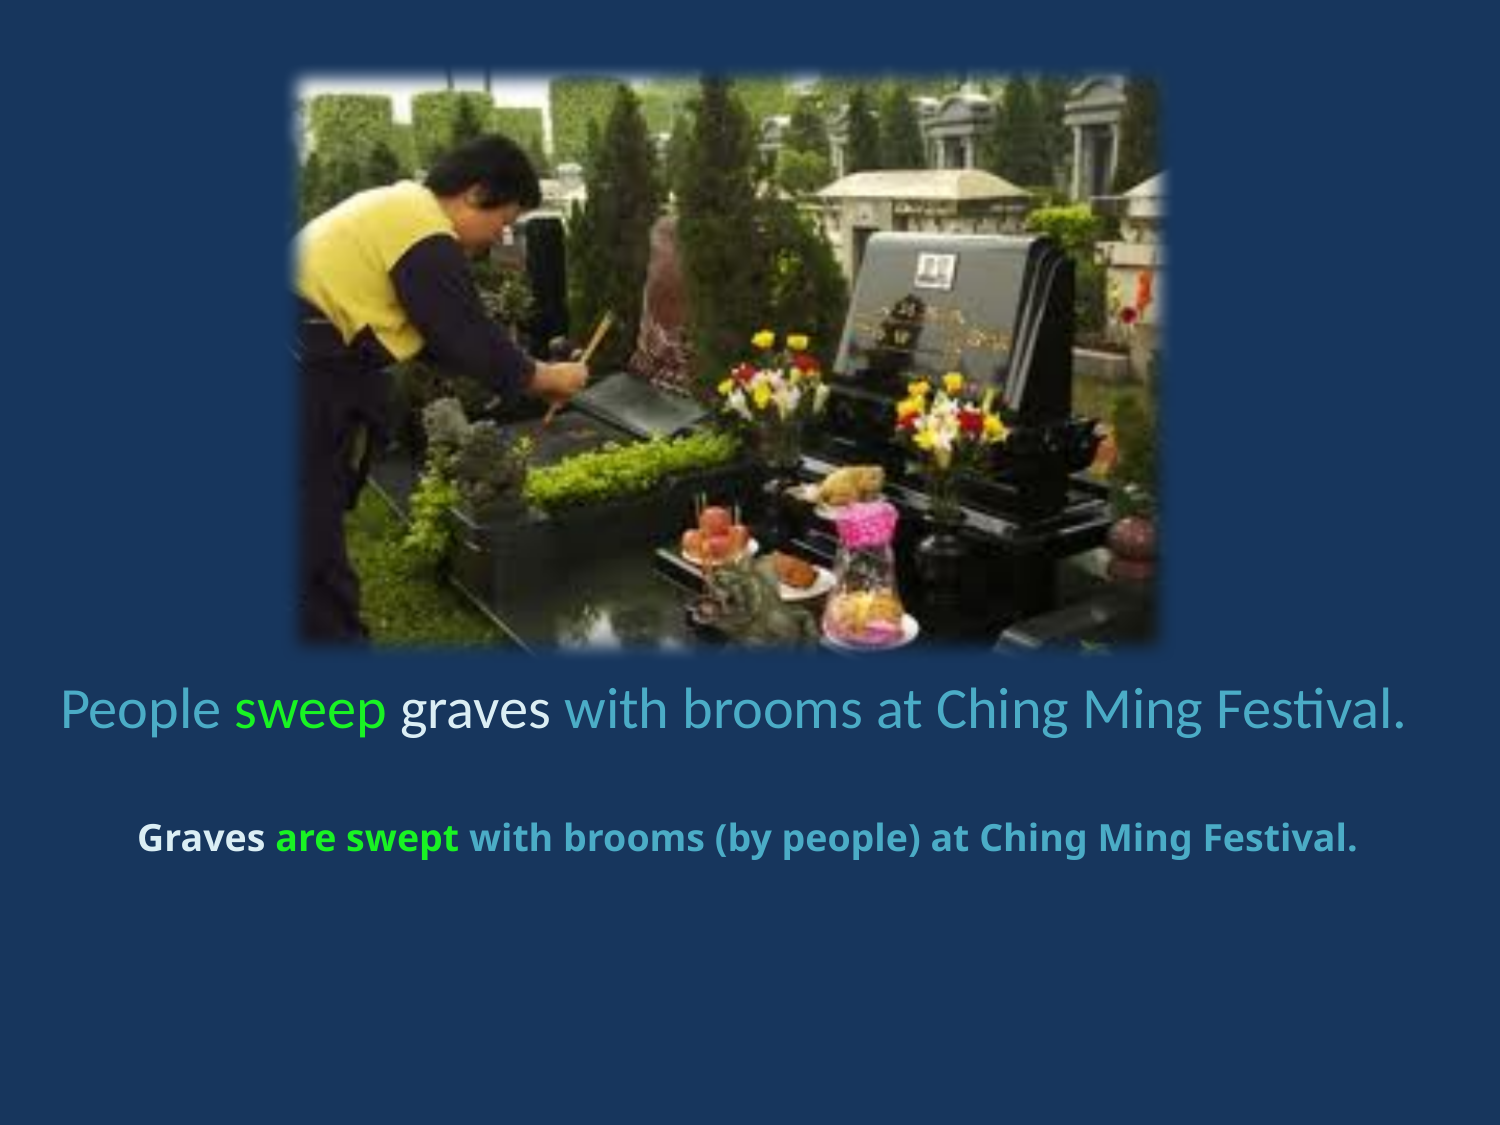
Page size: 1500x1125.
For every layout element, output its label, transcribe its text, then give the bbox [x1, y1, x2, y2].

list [281, 62, 1176, 663]
text_box Graves are swept with brooms (by people) at Ching Ming Festival. [122, 806, 1374, 867]
text_box People sweep graves with brooms at Ching Ming Festival. [45, 662, 1423, 748]
